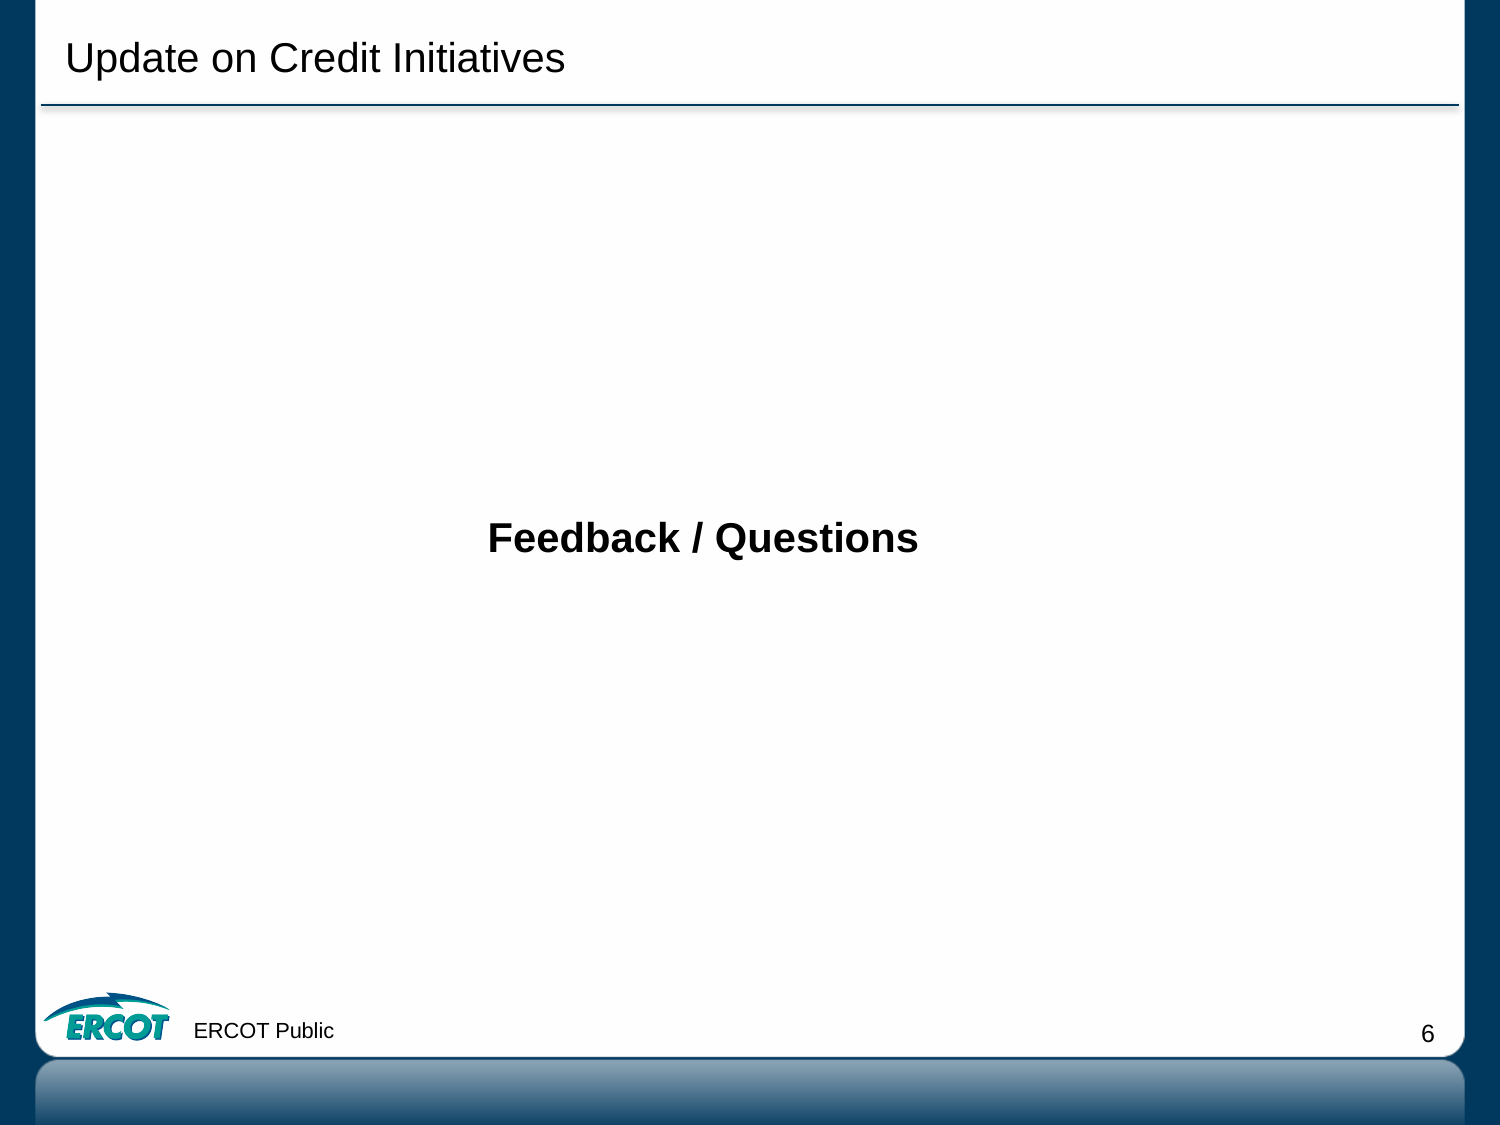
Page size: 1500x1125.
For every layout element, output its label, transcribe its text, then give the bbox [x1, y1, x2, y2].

text_box Update on Credit Initiatives [49, 0, 1488, 111]
picture [35, 0, 1465, 1125]
text_box ERCOT Public [178, 1009, 1306, 1051]
text_box Feedback / Questions [395, 503, 1012, 566]
